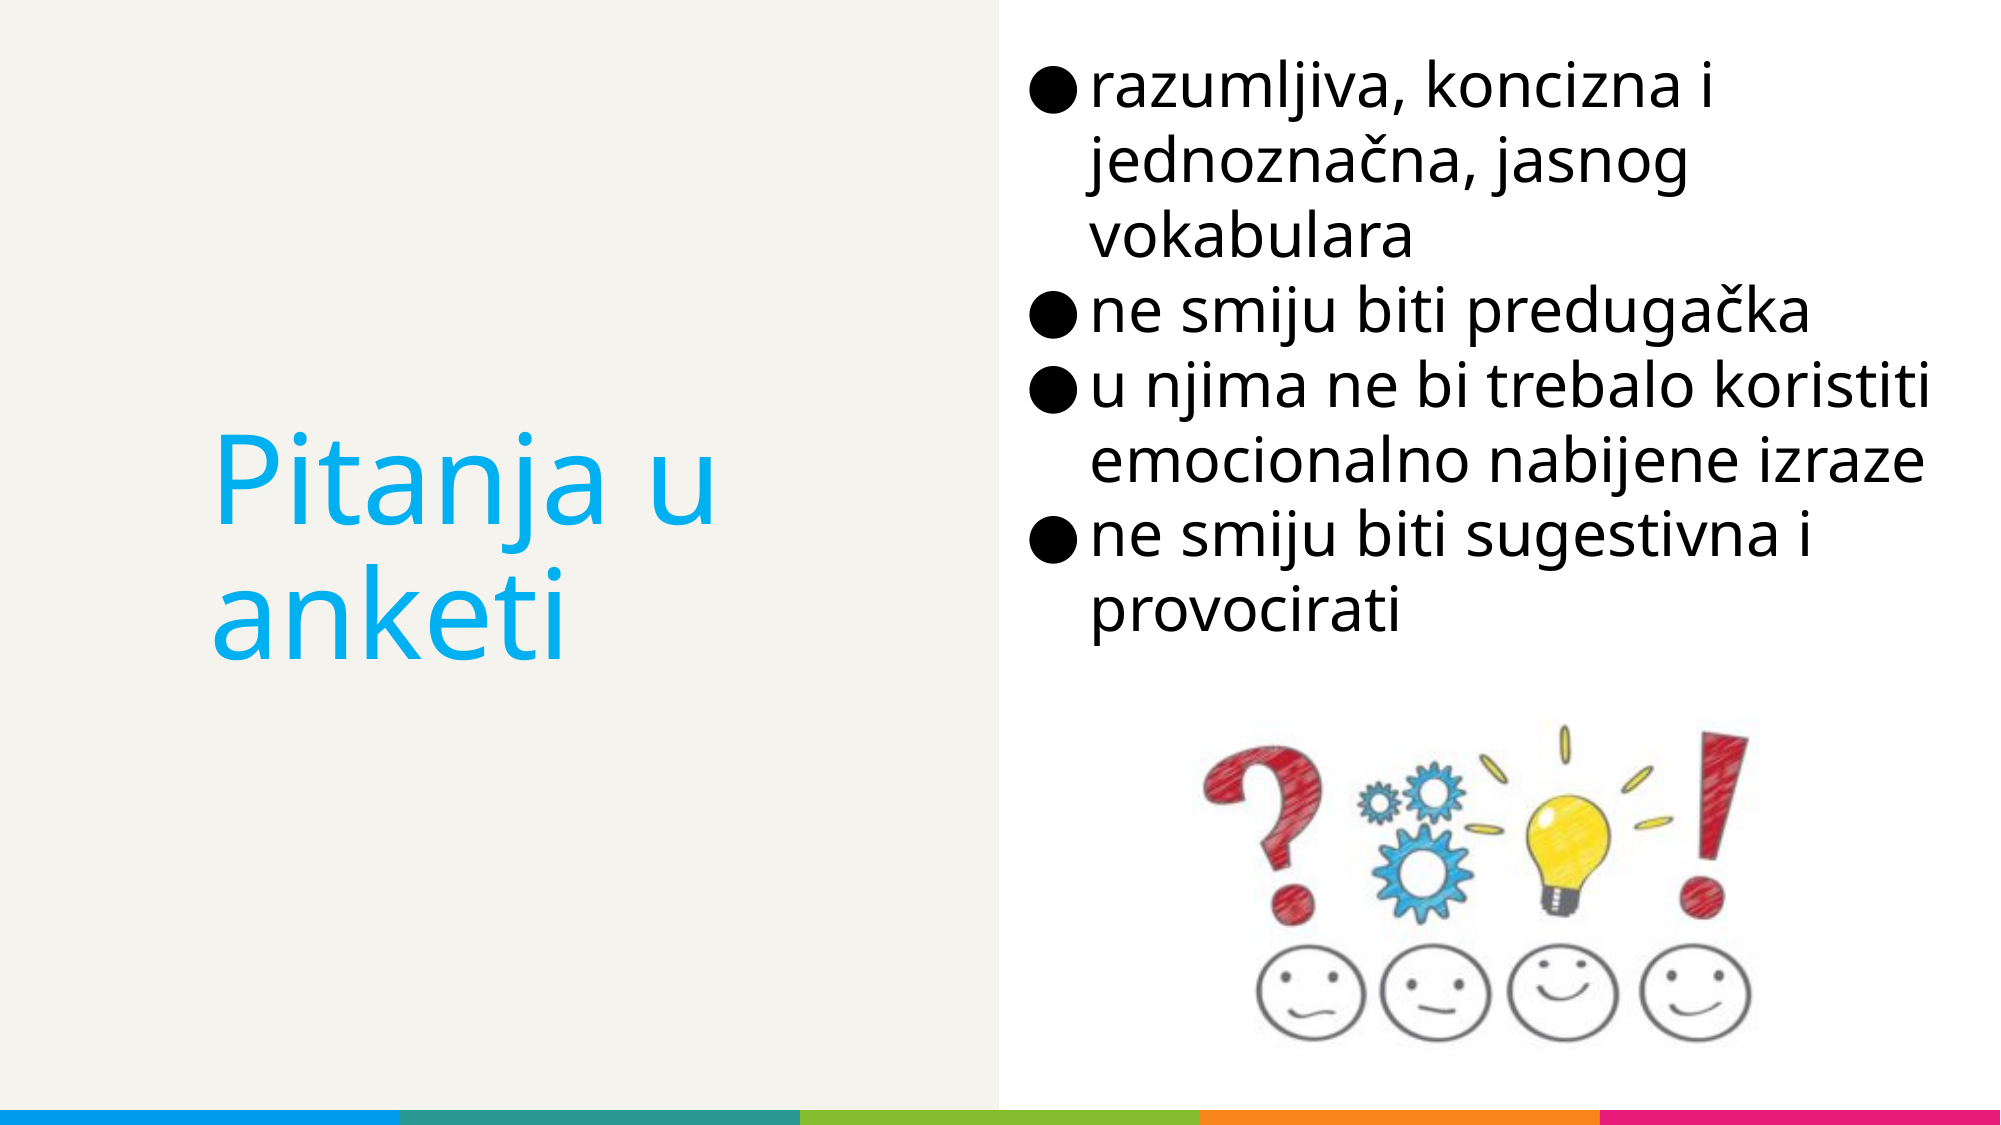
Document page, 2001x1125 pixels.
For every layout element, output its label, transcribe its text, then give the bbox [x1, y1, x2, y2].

list razumljiva, koncizna i jednoznačna, jasnog vokabulara ne smiju biti predugačka u njima ne bi trebalo koristiti emocionalno nabijene izraze ne smiju biti sugestivna i provocirati [999, 17, 1982, 672]
title Pitanja u anketi [194, 431, 840, 694]
picture [1192, 718, 1783, 1050]
